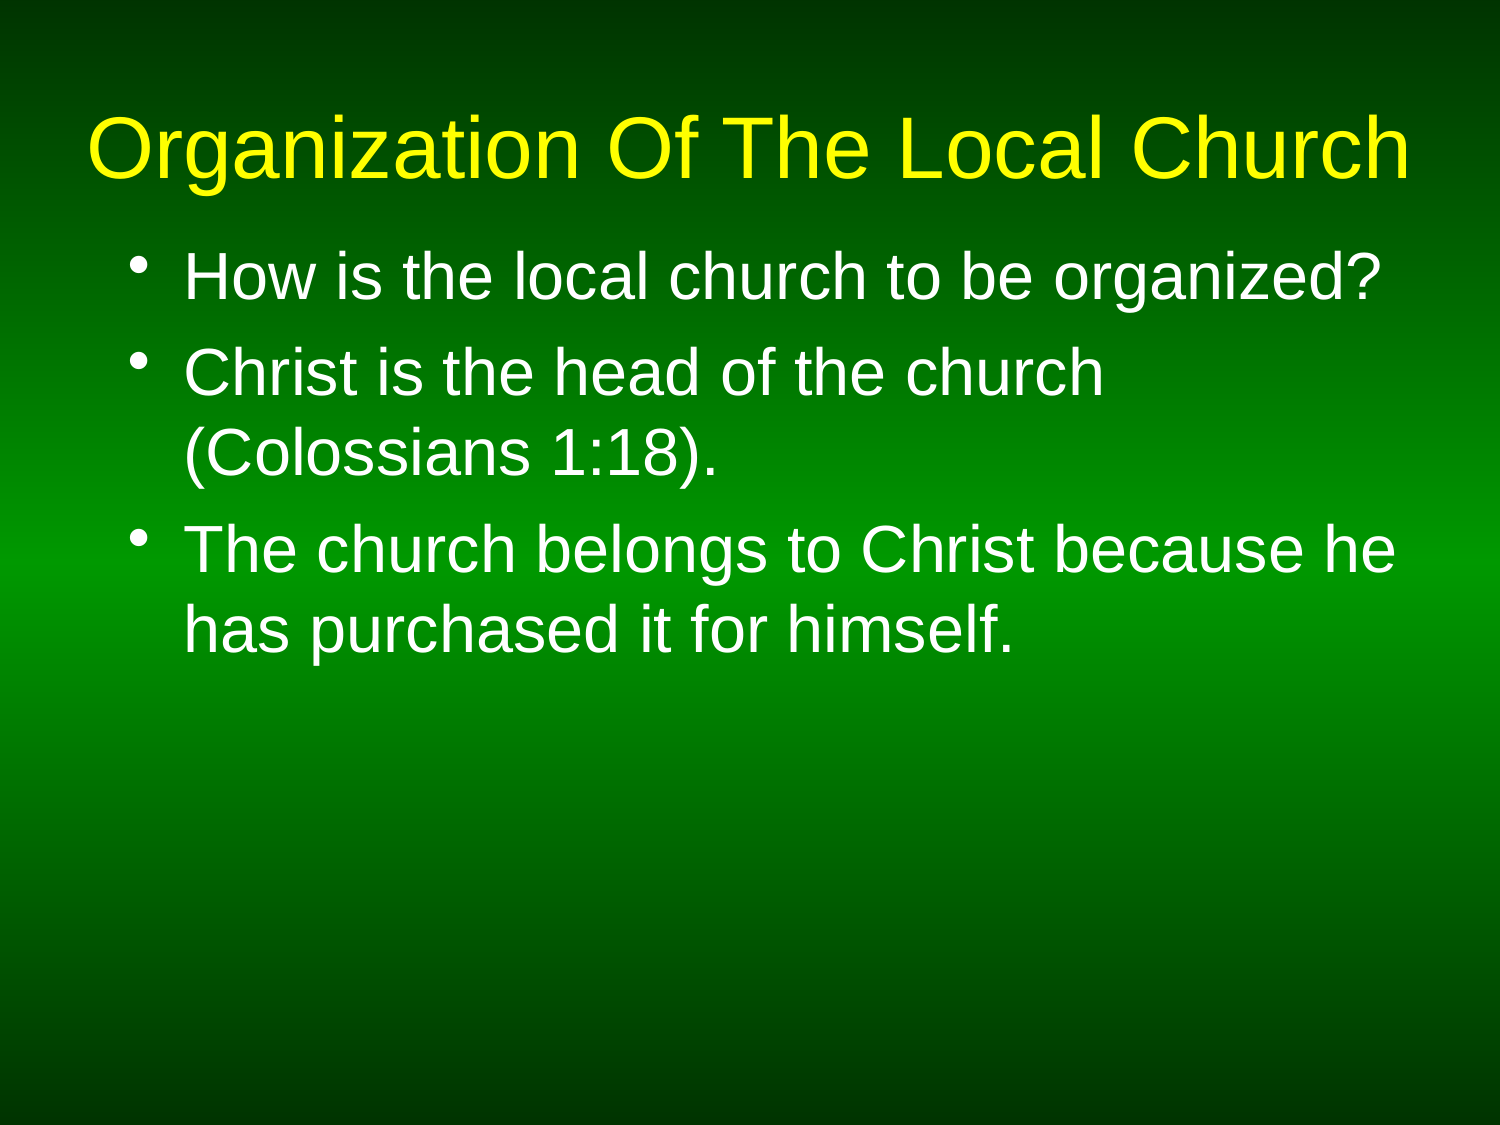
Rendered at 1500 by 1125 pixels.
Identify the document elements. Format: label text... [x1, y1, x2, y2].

title Organization Of The Local Church [37, 50, 1463, 238]
list How is the local church to be organized? Christ is the head of the church (Colossians 1:18). The church belongs to Christ because he has purchased it for himself. [112, 224, 1463, 1125]
